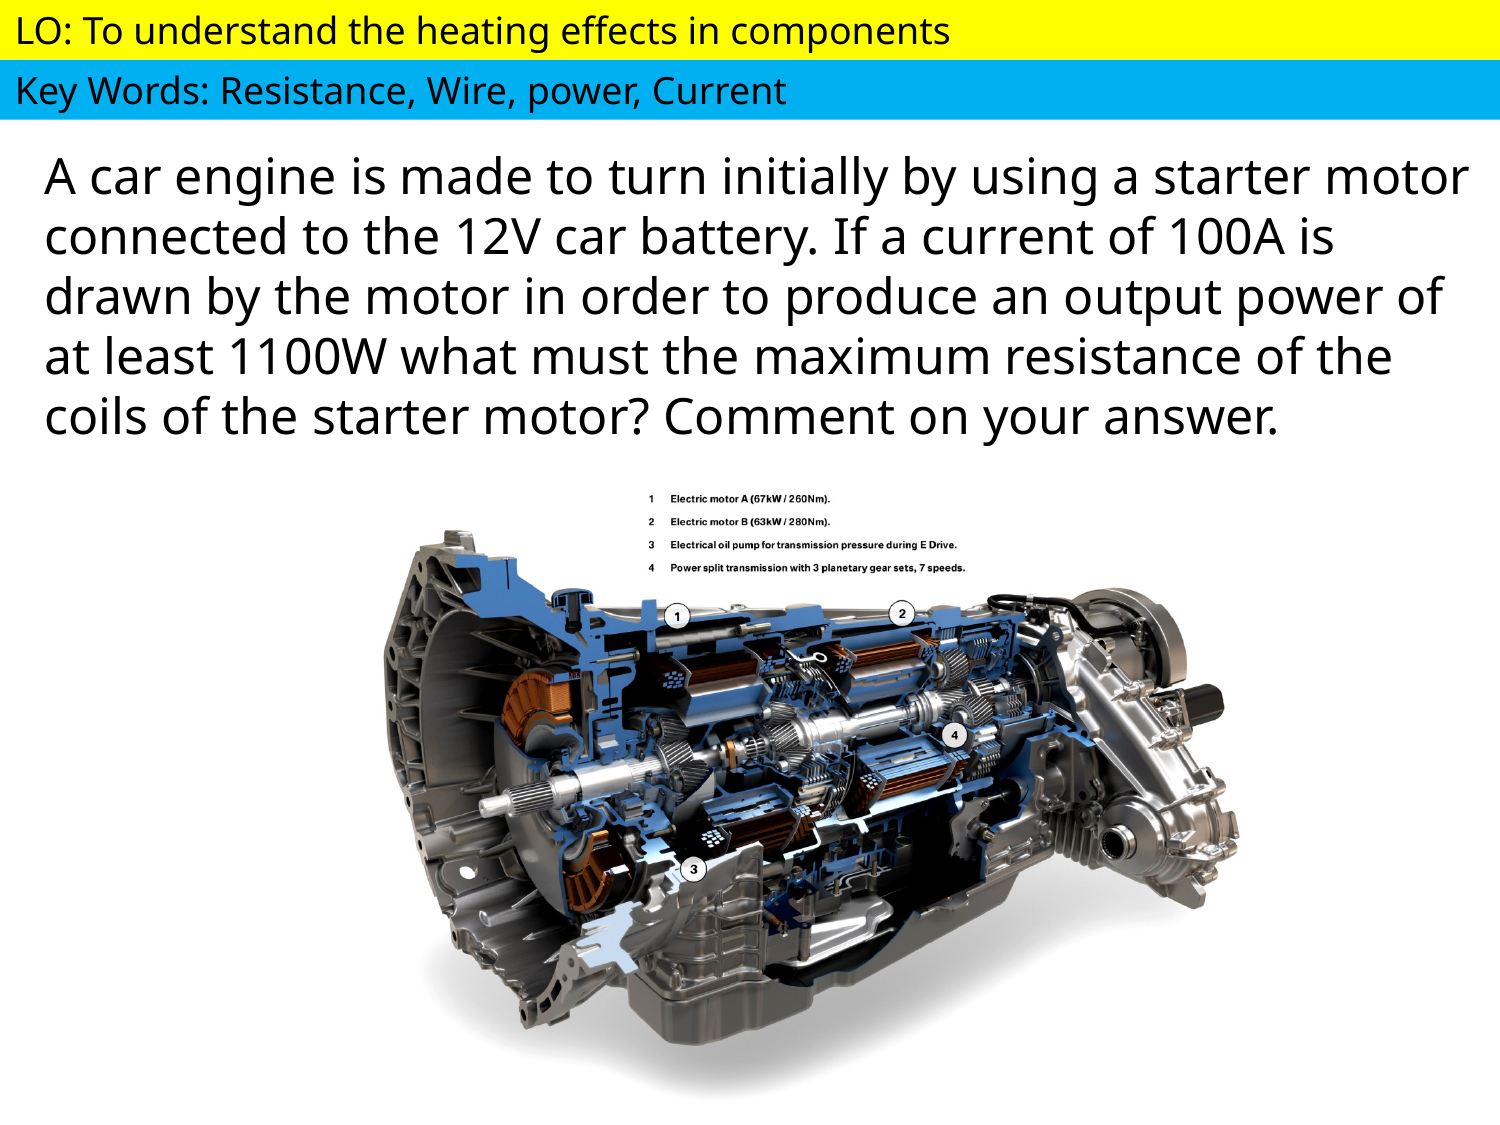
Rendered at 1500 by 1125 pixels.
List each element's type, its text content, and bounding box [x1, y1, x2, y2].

picture [348, 458, 1255, 1125]
list A car engine is made to turn initially by using a starter motor connected to the 12V car battery. If a current of 100A is drawn by the motor in order to produce an output power of at least 1100W what must the maximum resistance of the coils of the starter motor? Comment on your answer. [29, 137, 1500, 851]
